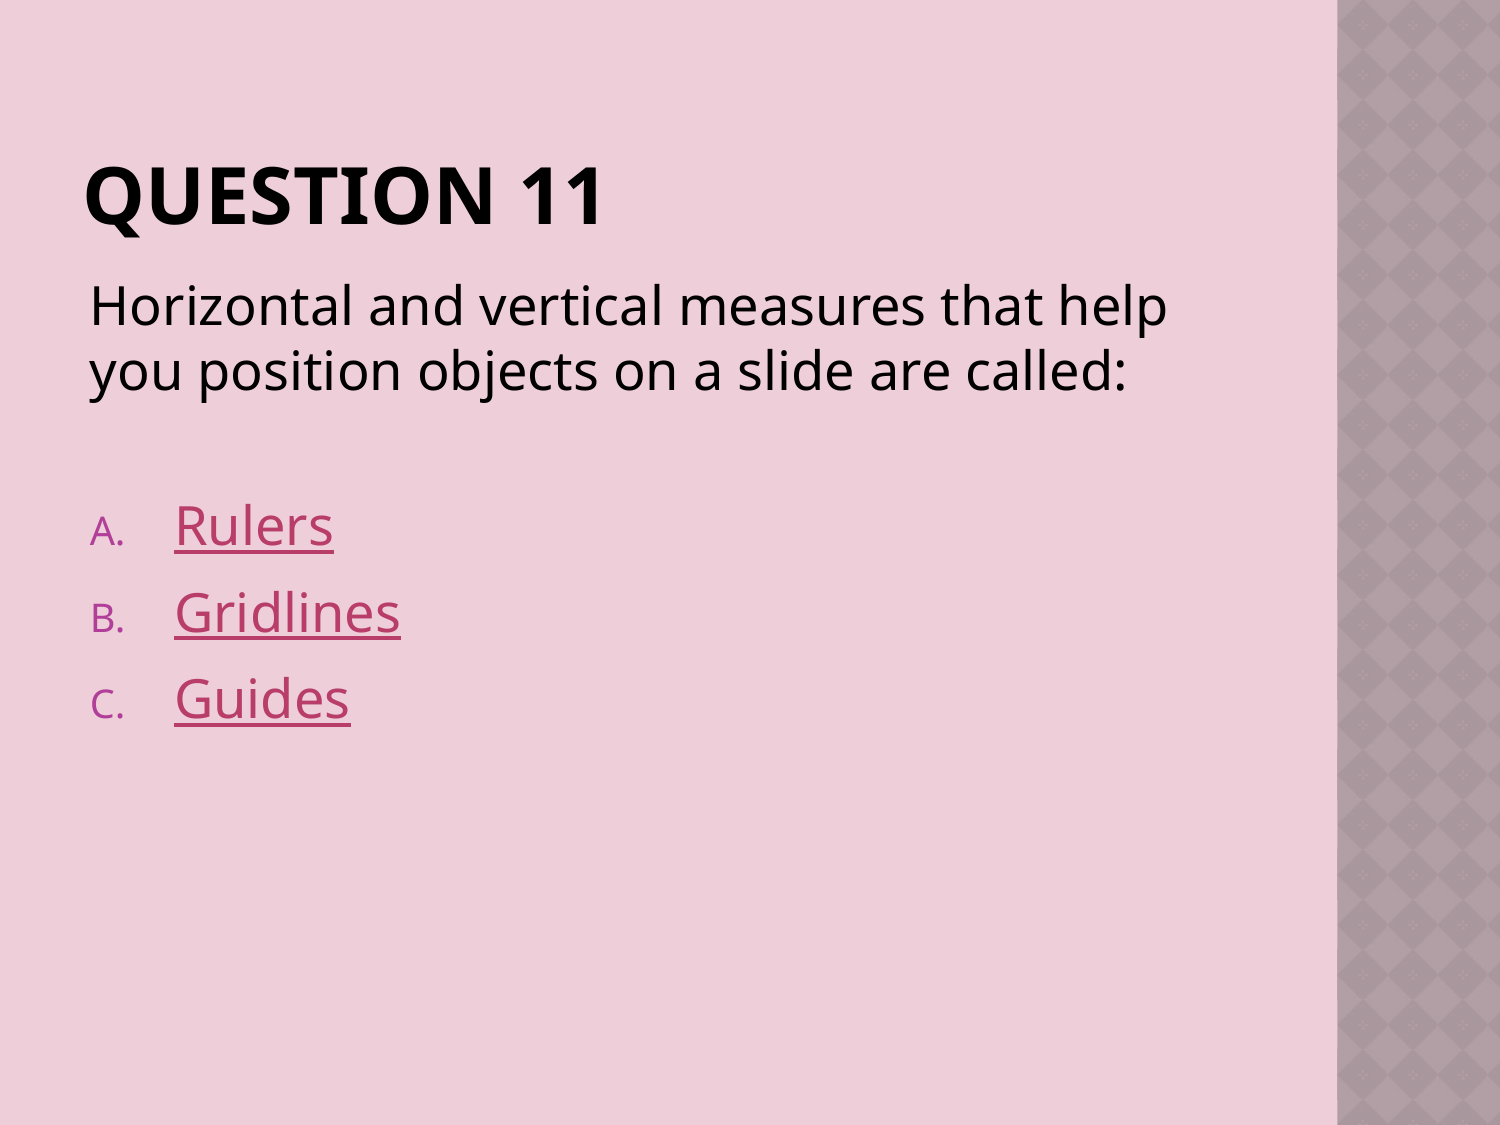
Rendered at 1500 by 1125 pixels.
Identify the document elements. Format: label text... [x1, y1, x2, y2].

list Horizontal and vertical measures that help you position objects on a slide are called: Rulers Gridlines Guides [75, 264, 1263, 1059]
title Question 11 [75, 52, 1263, 240]
